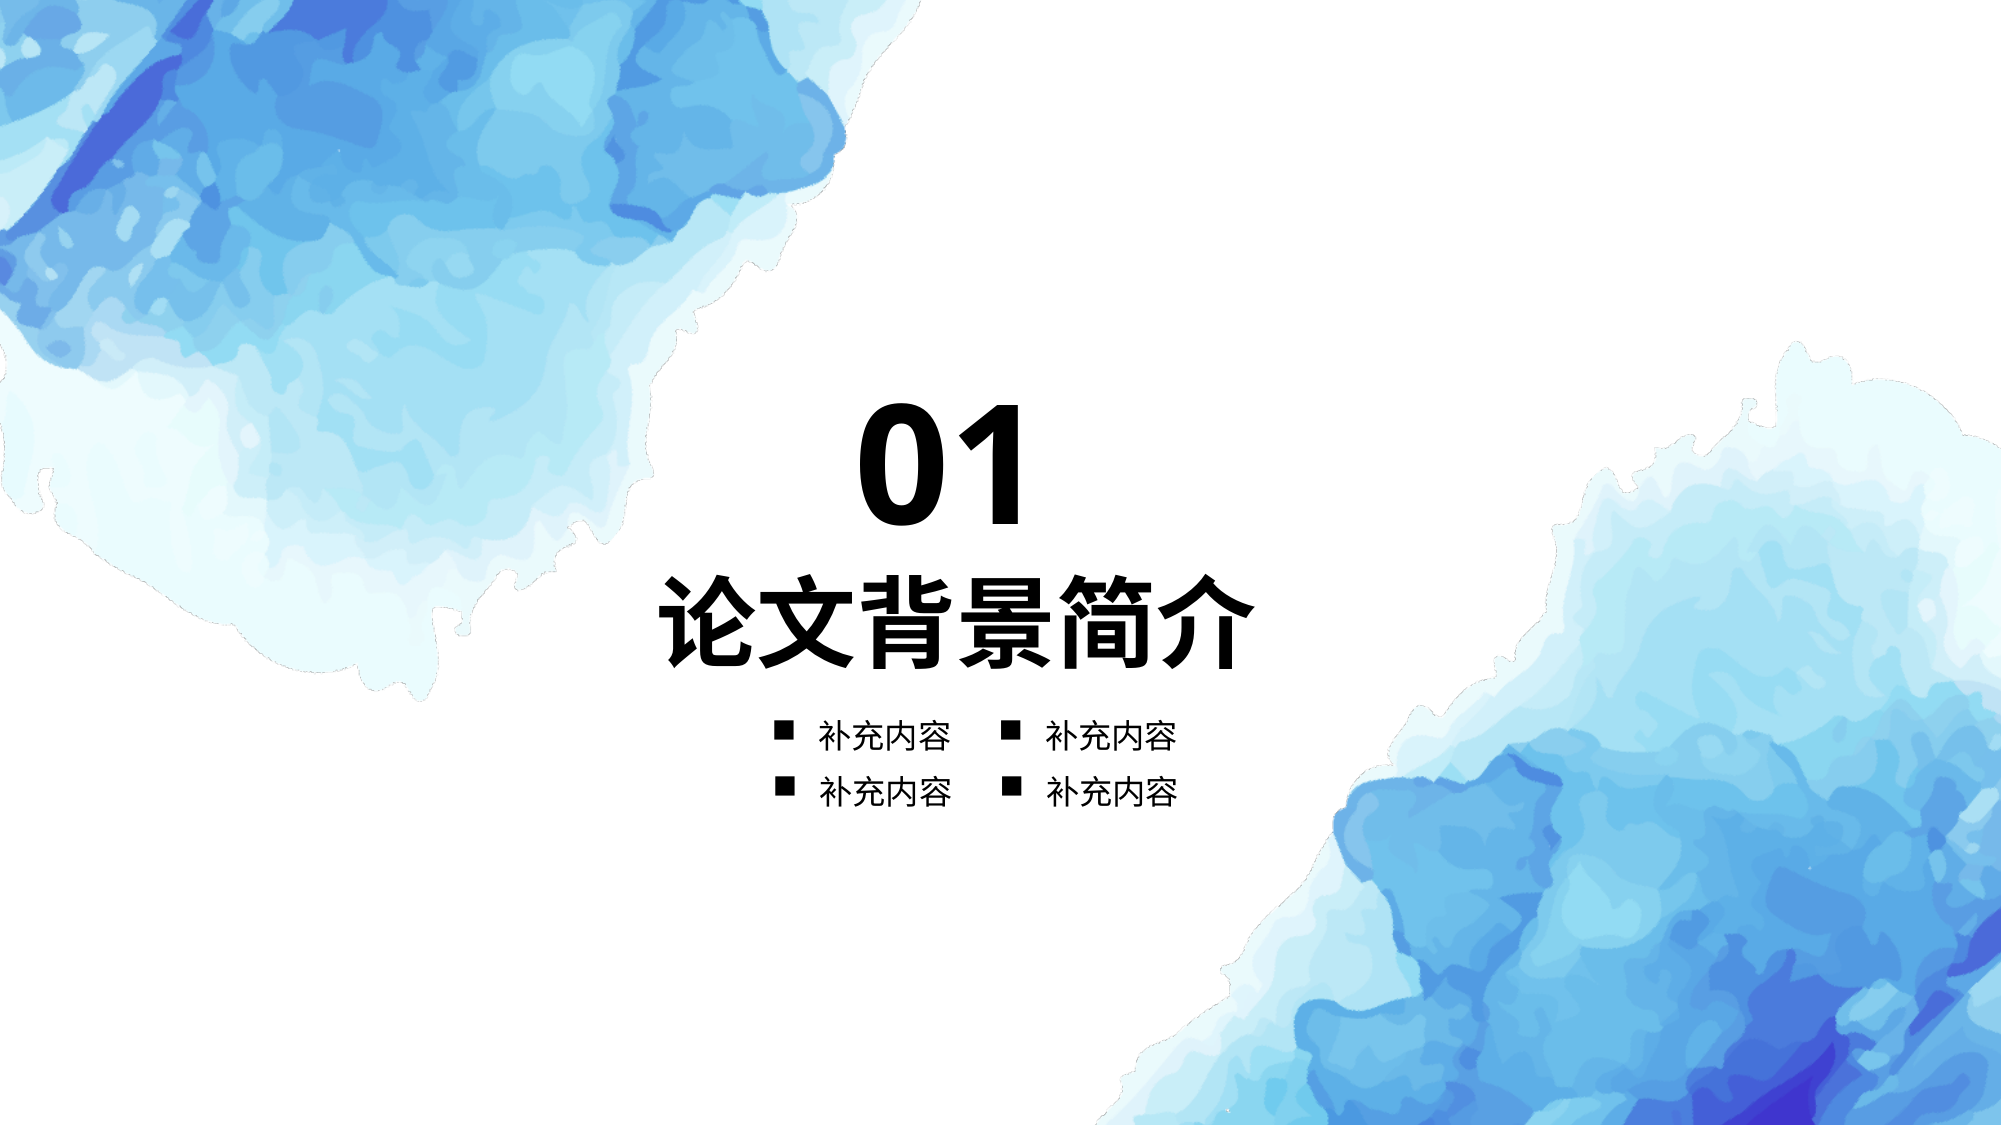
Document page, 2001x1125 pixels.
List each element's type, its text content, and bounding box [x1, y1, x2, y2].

picture [923, 248, 2001, 1125]
text_box 补充内容 [757, 763, 983, 859]
text_box 补充内容 [756, 707, 982, 803]
text_box 01 [839, 350, 1130, 566]
text_box 论文背景简介 [641, 553, 1307, 689]
picture [0, 0, 1043, 809]
